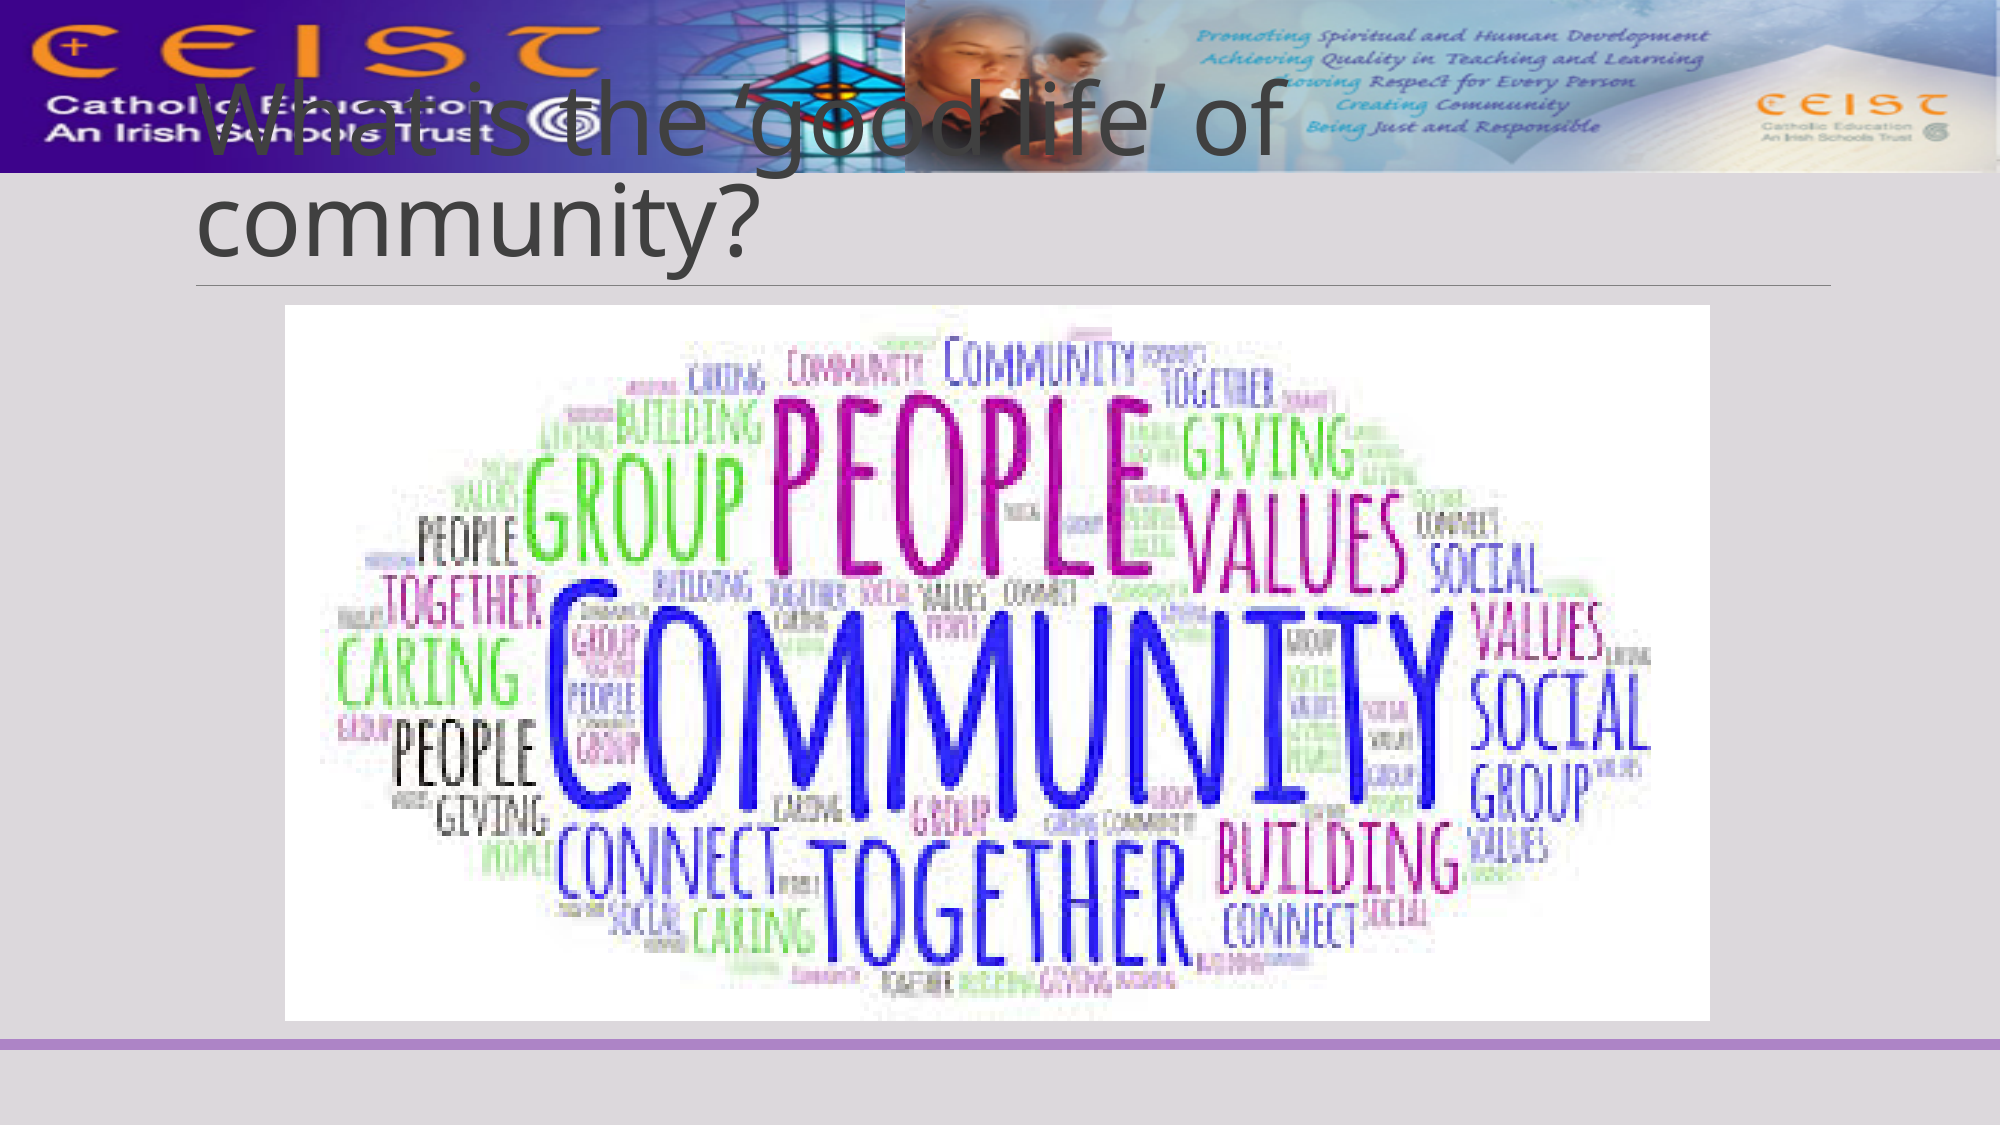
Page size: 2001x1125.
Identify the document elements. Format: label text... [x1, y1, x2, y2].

picture [0, 0, 2000, 173]
title What is the ‘good life’ of community? [179, 47, 1830, 285]
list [284, 305, 1710, 1021]
